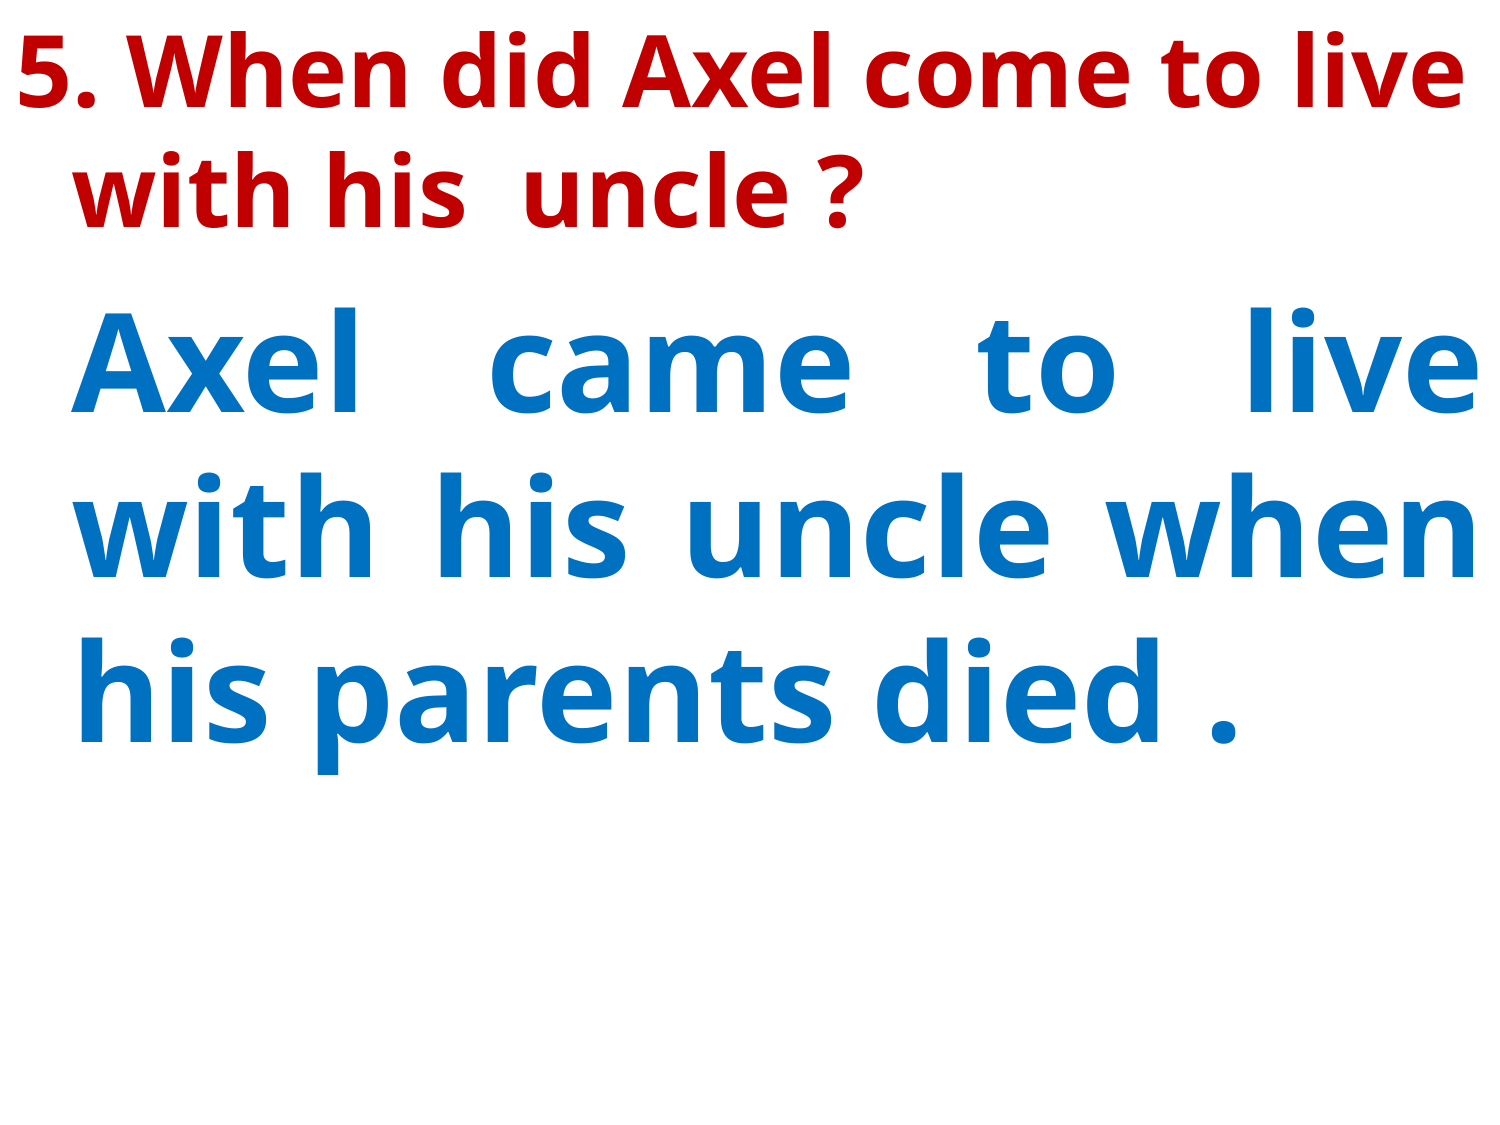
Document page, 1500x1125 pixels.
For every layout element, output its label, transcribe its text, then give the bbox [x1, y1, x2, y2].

list 5. When did Axel come to live with his uncle ? Axel came to live with his uncle when his parents died . [0, 0, 1500, 1125]
